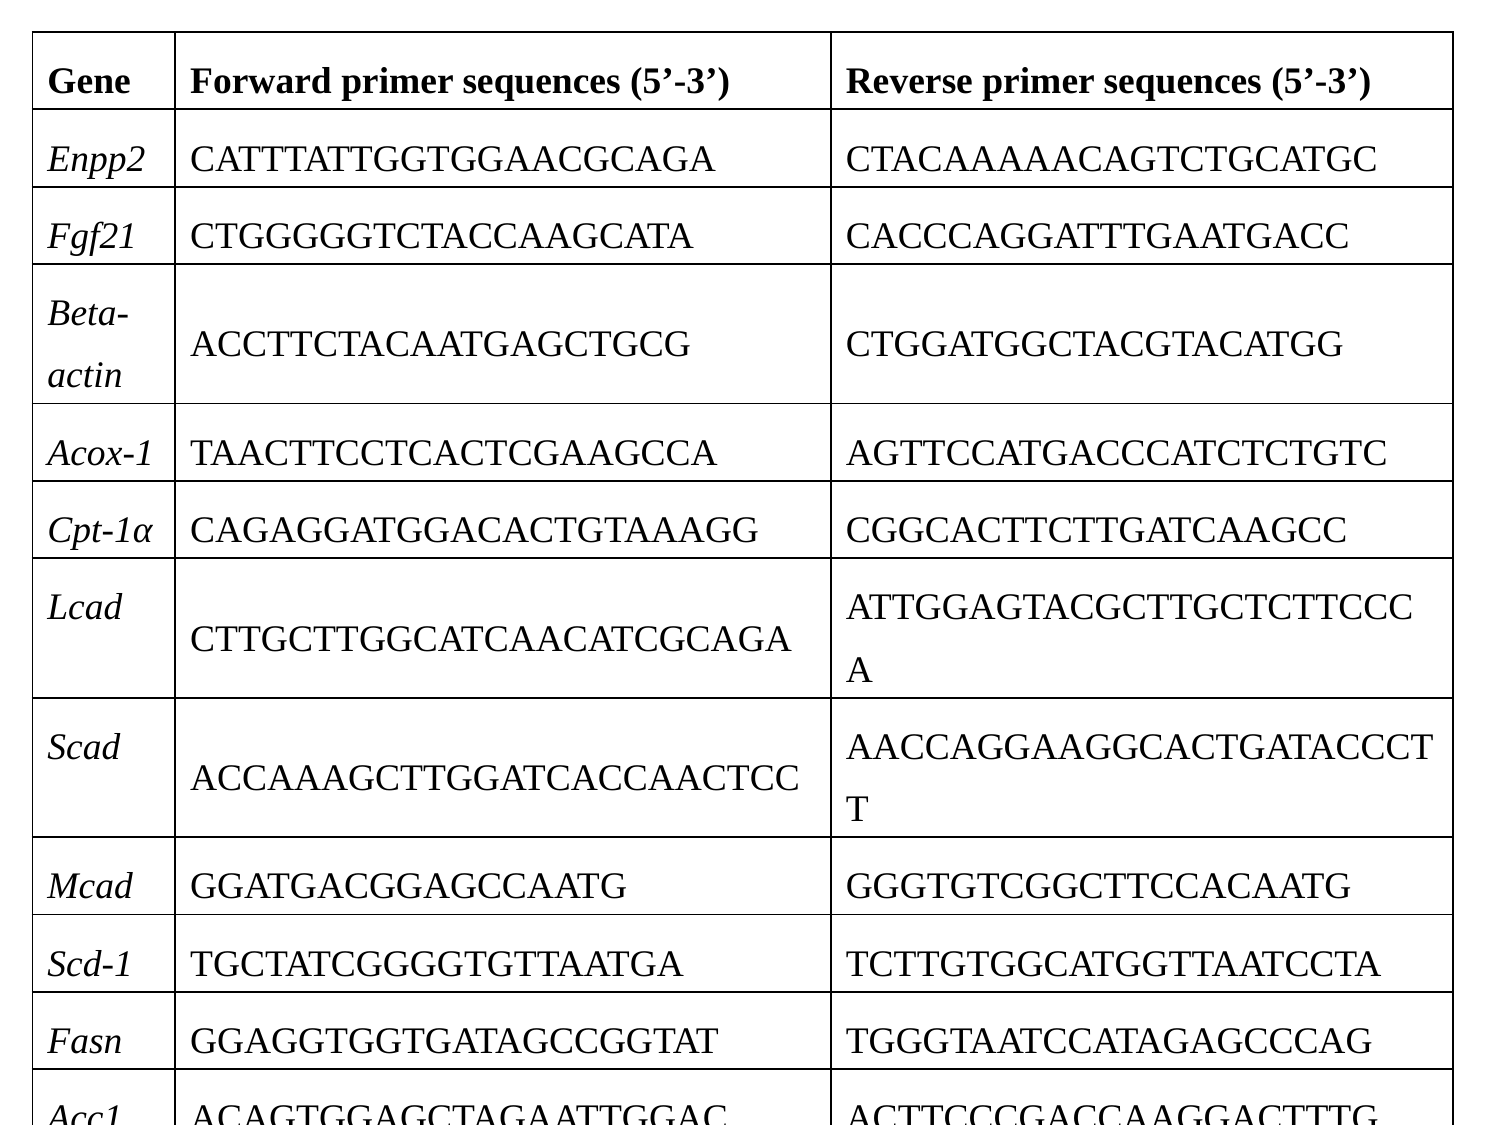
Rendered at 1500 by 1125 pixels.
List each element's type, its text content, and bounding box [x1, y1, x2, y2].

table_cell Cpt-1α [33, 482, 174, 557]
table_cell ACAGTGGAGCTAGAATTGGAC [176, 1070, 830, 1125]
table_cell CTACAAAAACAGTCTGCATGC [832, 110, 1452, 186]
table_header Gene [33, 33, 174, 108]
table_cell Acc1 [33, 1070, 174, 1125]
table_cell ATTGGAGTACGCTTGCTCTTCCCA [832, 559, 1452, 697]
table_cell TGCTATCGGGGTGTTAATGA [176, 915, 830, 991]
table_cell Acox-1 [33, 404, 174, 480]
table_cell CTGGATGGCTACGTACATGG [832, 265, 1452, 403]
table_cell Scd-1 [33, 915, 174, 991]
table_cell CACCCAGGATTTGAATGACC [832, 188, 1452, 263]
table_cell CGGCACTTCTTGATCAAGCC [832, 482, 1452, 557]
table_cell Fgf21 [33, 188, 174, 263]
table_cell Scad [33, 699, 174, 836]
table_cell CAGAGGATGGACACTGTAAAGG [176, 482, 830, 557]
table_header Forward primer sequences (5’-3’) [176, 33, 830, 108]
table_cell AACCAGGAAGGCACTGATACCCTT [832, 699, 1452, 836]
table_cell GGAGGTGGTGATAGCCGGTAT [176, 993, 830, 1068]
table_cell CTTGCTTGGCATCAACATCGCAGA [176, 559, 830, 697]
table_cell TCTTGTGGCATGGTTAATCCTA [832, 915, 1452, 991]
table_cell Βeta-actin [33, 265, 174, 403]
table_cell ACTTCCCGACCAAGGACTTTG [832, 1070, 1452, 1125]
table_cell CATTTATTGGTGGAACGCAGA [176, 110, 830, 186]
table_cell ACCAAAGCTTGGATCACCAACTCC [176, 699, 830, 836]
table_cell GGGTGTCGGCTTCCACAATG [832, 838, 1452, 914]
table_cell AGTTCCATGACCCATCTCTGTC [832, 404, 1452, 480]
table_cell Lcad [33, 559, 174, 697]
table_cell TGGGTAATCCATAGAGCCCAG [832, 993, 1452, 1068]
table_cell GGATGACGGAGCCAATG [176, 838, 830, 914]
table_cell ACCTTCTACAATGAGCTGCG [176, 265, 830, 403]
table_cell Mcad [33, 838, 174, 914]
table_cell Enpp2 [33, 110, 174, 186]
table_cell Fasn [33, 993, 174, 1068]
table_cell CTGGGGGTCTACCAAGCATA [176, 188, 830, 263]
table_header Reverse primer sequences (5’-3’) [832, 33, 1452, 108]
table_cell TAACTTCCTCACTCGAAGCCA [176, 404, 830, 480]
